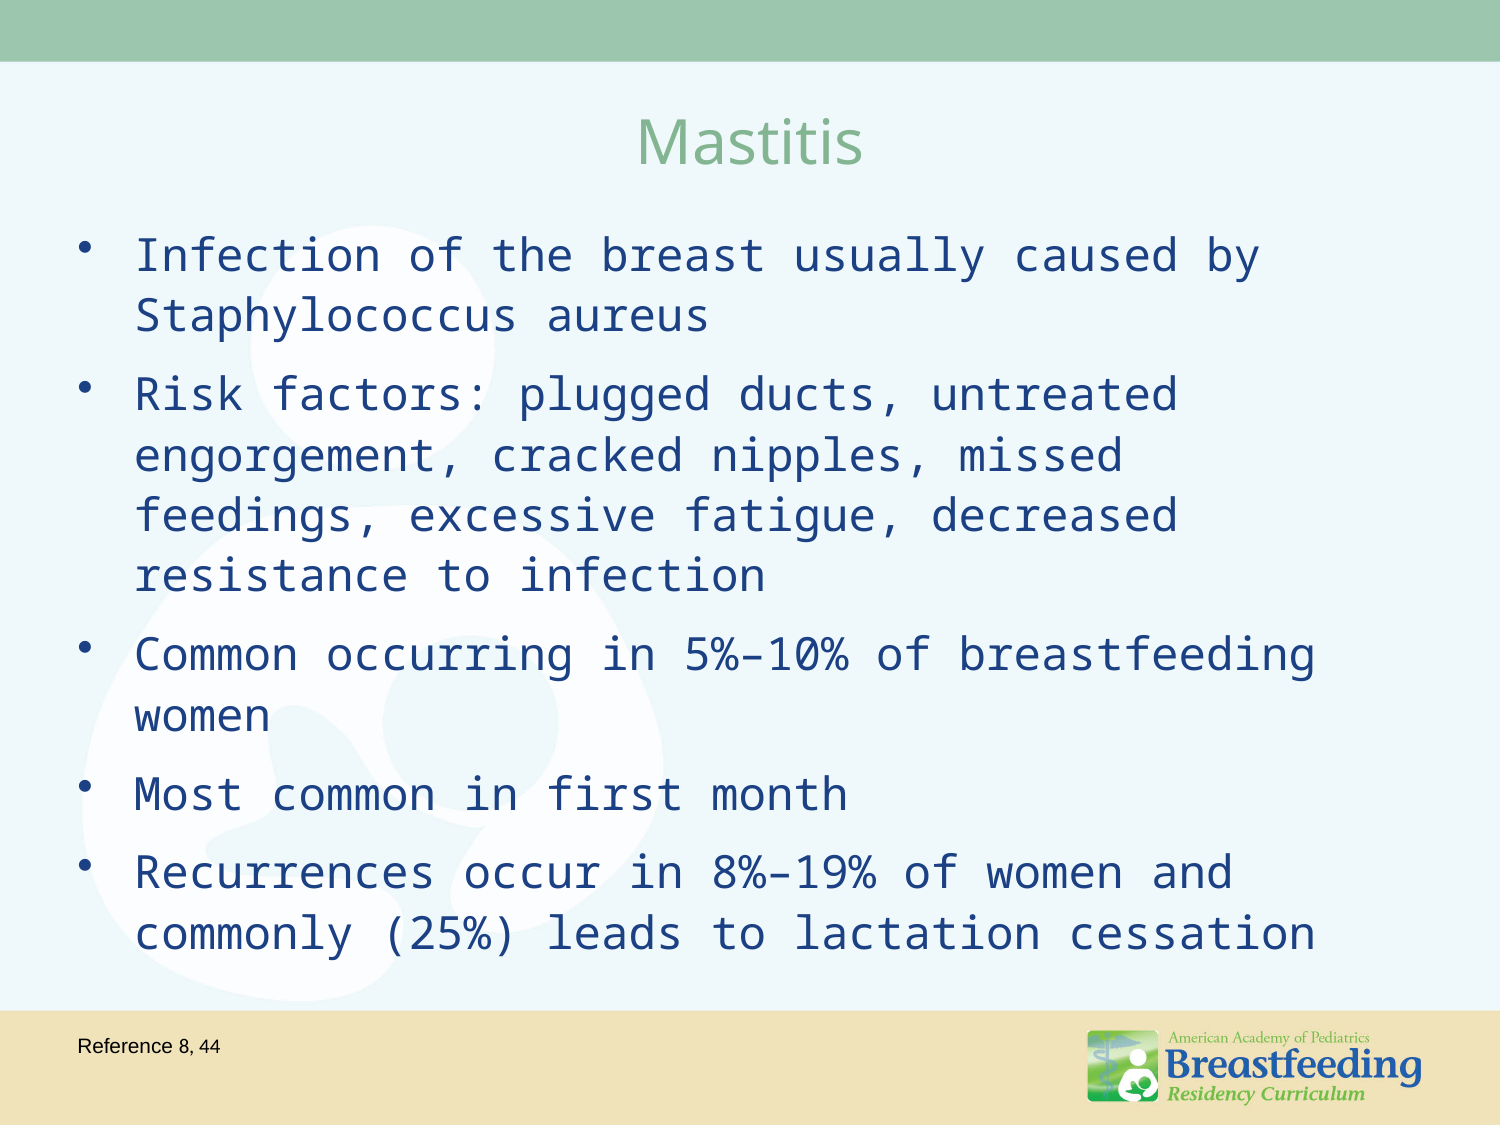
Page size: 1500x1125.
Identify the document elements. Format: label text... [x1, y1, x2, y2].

title Mastitis [74, 44, 1426, 235]
text_box Reference 8, 44 [62, 1025, 325, 1065]
list Infection of the breast usually caused by Staphylococcus aureus Risk factors: plugged ducts, untreated engorgement, cracked nipples, missed feedings, excessive fatigue, decreased resistance to infection Common occurring in 5%–10% of breastfeeding women Most common in first month Recurrences occur in 8%–19% of women and commonly (25%) leads to lactation cessation [62, 212, 1413, 913]
picture [0, 0, 1500, 1125]
